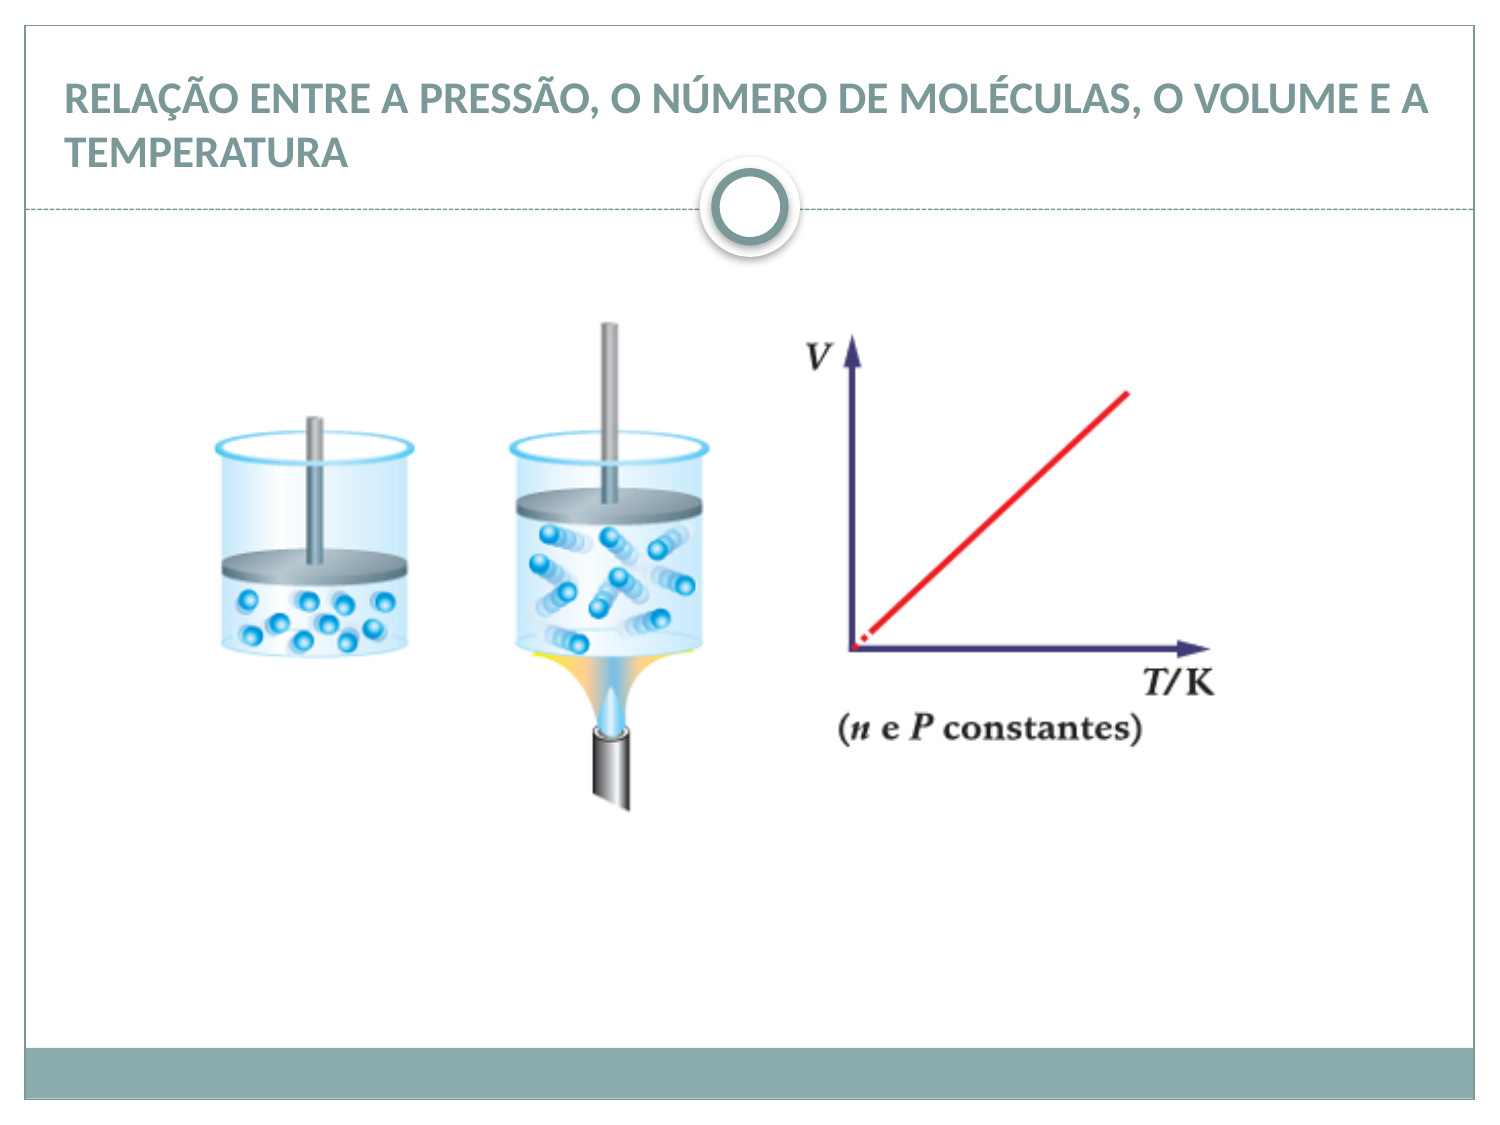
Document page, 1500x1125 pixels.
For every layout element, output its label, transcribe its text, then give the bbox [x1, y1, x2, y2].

picture [209, 314, 1235, 823]
title RELAÇÃO ENTRE A PRESSÃO, O NÚMERO DE MOLÉCULAS, O VOLUME E A TEMPERATURA [49, 60, 1450, 185]
